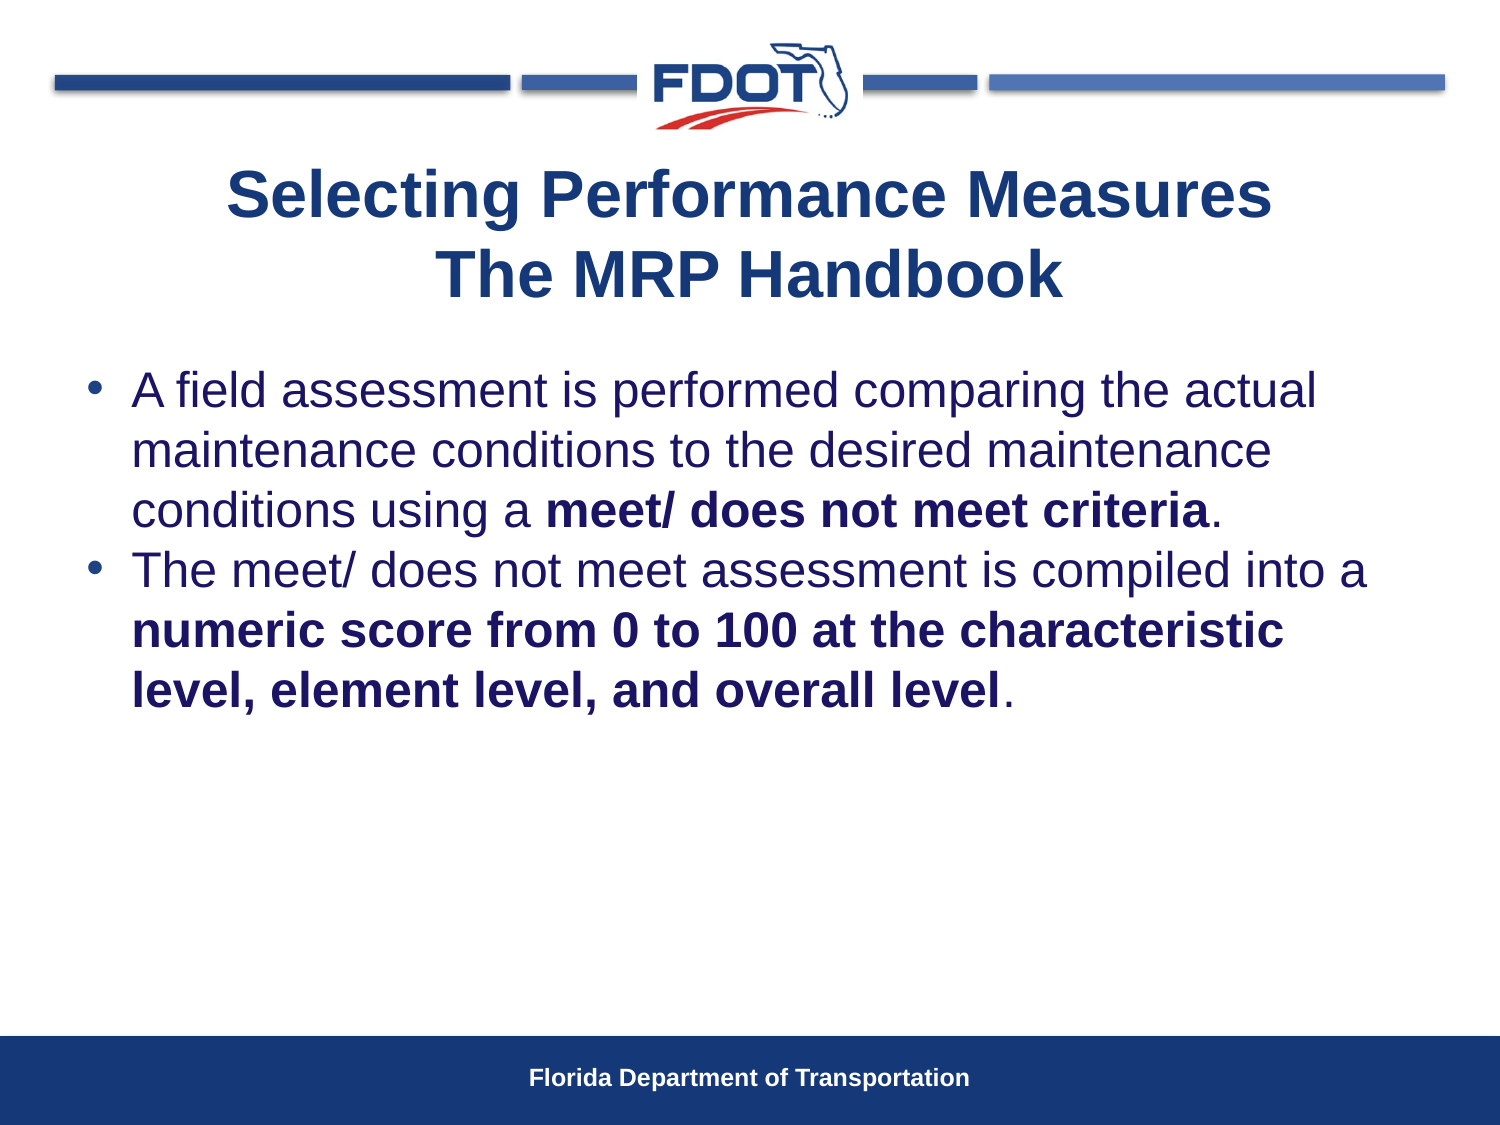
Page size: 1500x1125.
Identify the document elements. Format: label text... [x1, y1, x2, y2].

list A field assessment is performed comparing the actual maintenance conditions to the desired maintenance conditions using a meet/ does not meet criteria. The meet/ does not meet assessment is compiled into a numeric score from 0 to 100 at the characteristic level, element level, and overall level. [71, 350, 1429, 975]
title Selecting Performance Measures The MRP Handbook [71, 137, 1429, 325]
picture [637, 34, 863, 137]
